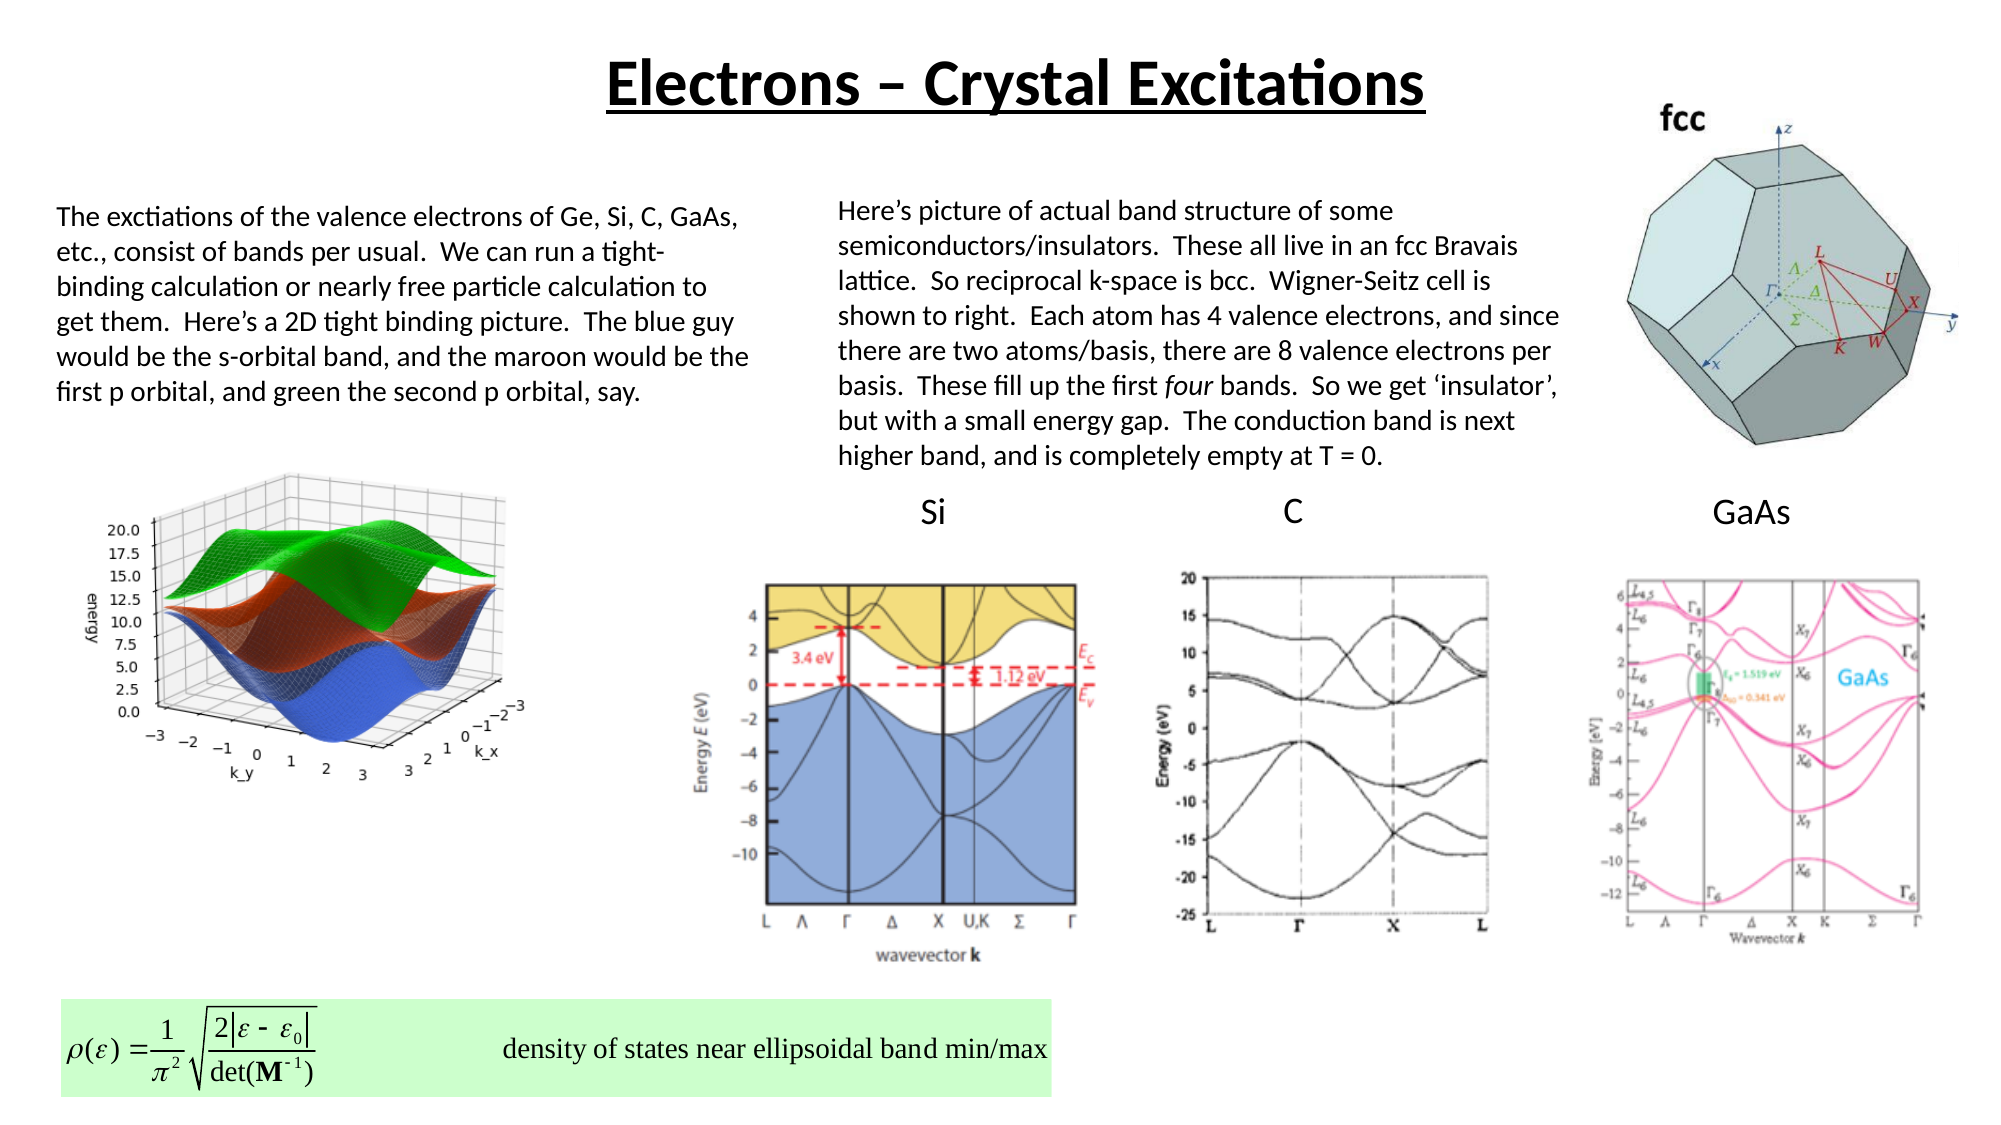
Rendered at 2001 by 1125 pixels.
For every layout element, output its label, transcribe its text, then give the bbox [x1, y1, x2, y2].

title Electrons – Crystal Excitations [591, 22, 1450, 147]
text_box Here’s picture of actual band structure of some semiconductors/insulators. These all live in an fcc Bravais lattice. So reciprocal k-space is bcc. Wigner-Seitz cell is shown to right. Each atom has 4 valence electrons, and since there are two atoms/basis, there are 8 valence electrons per basis. These fill up the first four bands. So we get ‘insulator’, but with a small energy gap. The conduction band is next higher band, and is completely empty at T = 0. [823, 184, 1579, 479]
picture [1623, 96, 1959, 454]
text_box GaAs [1697, 479, 1810, 540]
picture [660, 556, 2000, 983]
text_box Si [905, 479, 1052, 540]
text_box The exctiations of the valence electrons of Ge, Si, C, GaAs, etc., consist of bands per usual. We can run a tight-binding calculation or nearly free particle calculation to get them. Here’s a 2D tight binding picture. The blue guy would be the s-orbital band, and the maroon would be the first p orbital, and green the second p orbital, say. [41, 189, 767, 415]
text_box C [1283, 478, 1291, 539]
picture [60, 450, 559, 807]
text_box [60, 999, 1052, 1098]
